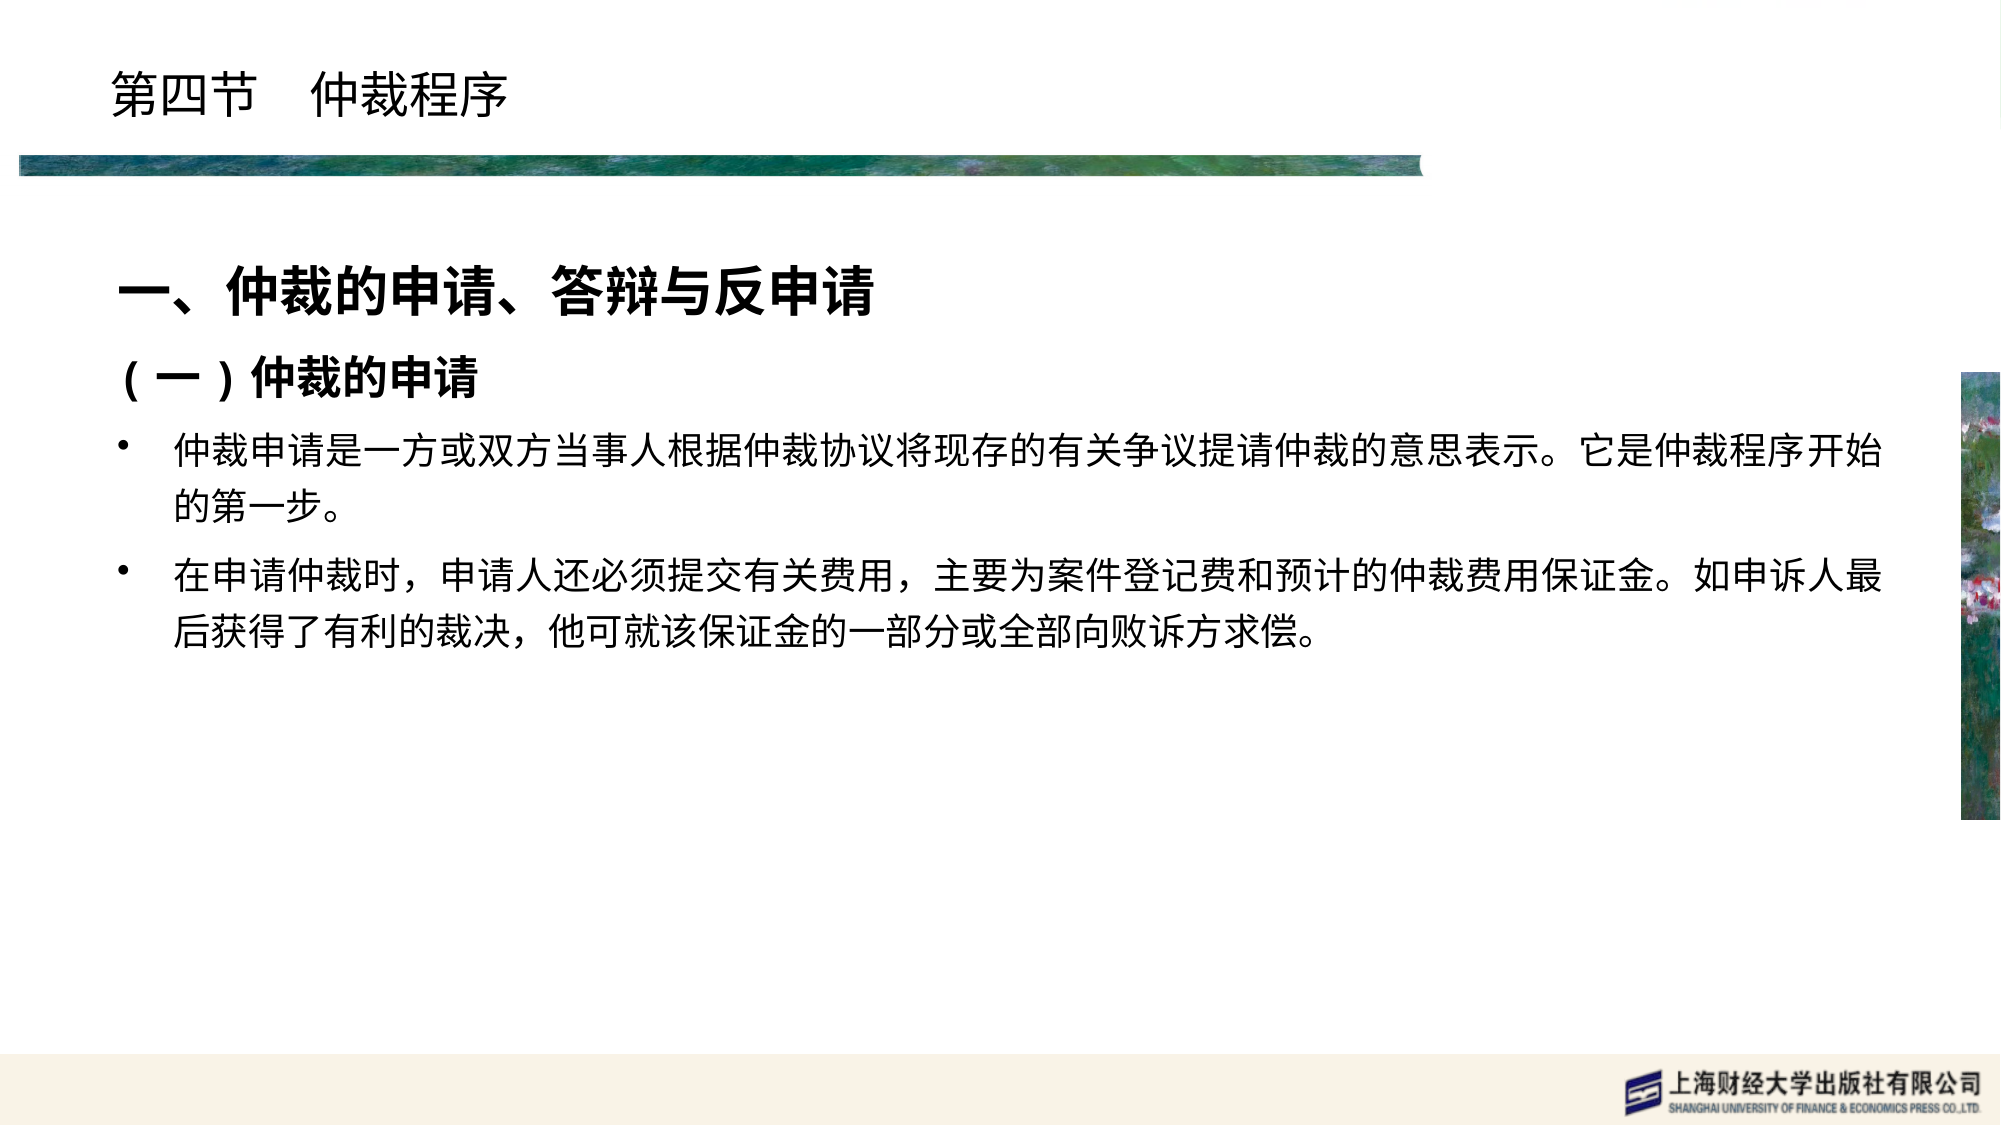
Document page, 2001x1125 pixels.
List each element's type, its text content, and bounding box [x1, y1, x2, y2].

list 一、仲裁的申请、答辩与反申请 (一)仲裁的申请 仲裁申请是一方或双方当事人根据仲裁协议将现存的有关争议提请仲裁的意思表示。它是仲裁程序开始的第一步。 在申请仲裁时，申请人还必须提交有关费用，主要为案件登记费和预计的仲裁费用保证金。如申诉人最后获得了有利的裁决，他可就该保证金的一部分或全部向败诉方求偿。 [102, 233, 1898, 1032]
title 第四节 仲裁程序 [94, 42, 1451, 146]
picture [0, 0, 2001, 1125]
